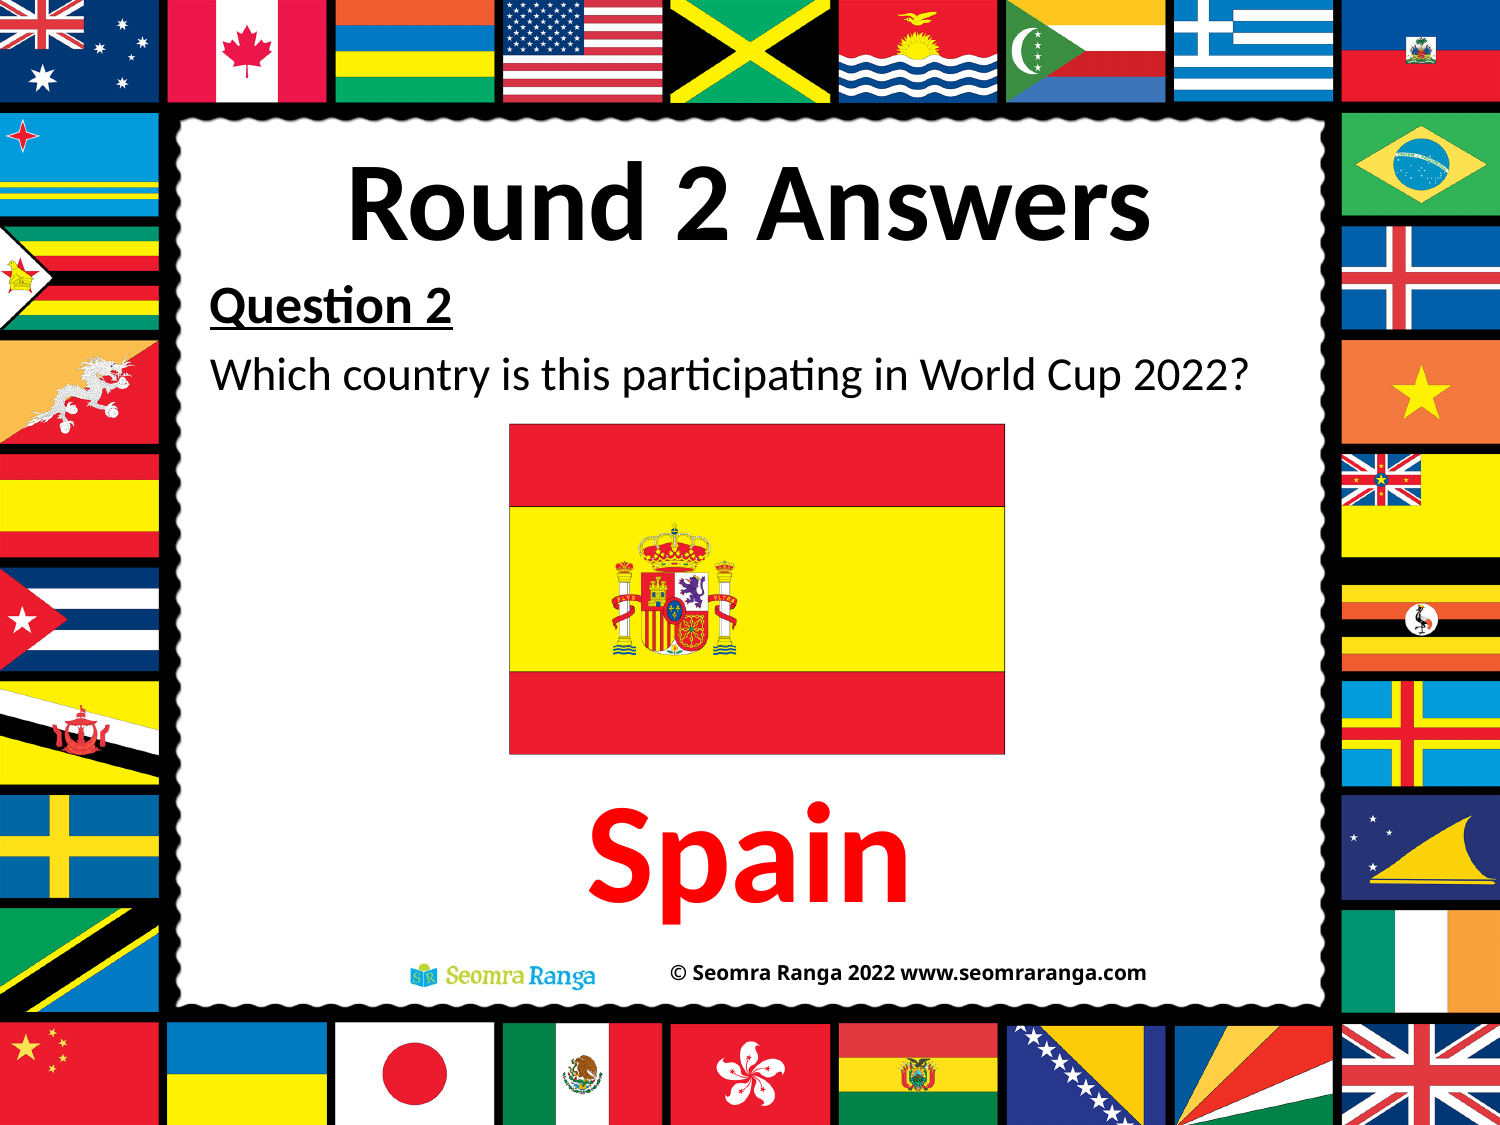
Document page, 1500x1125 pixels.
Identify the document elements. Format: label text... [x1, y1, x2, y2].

picture [0, 0, 1500, 1125]
list Question 2 Which country is this participating in World Cup 2022? Spain [194, 261, 1306, 953]
title Round 2 Answers [183, 101, 1317, 290]
text_box © Seomra Ranga 2022 www.seomraranga.com [631, 953, 1187, 993]
picture [10, 122, 36, 150]
